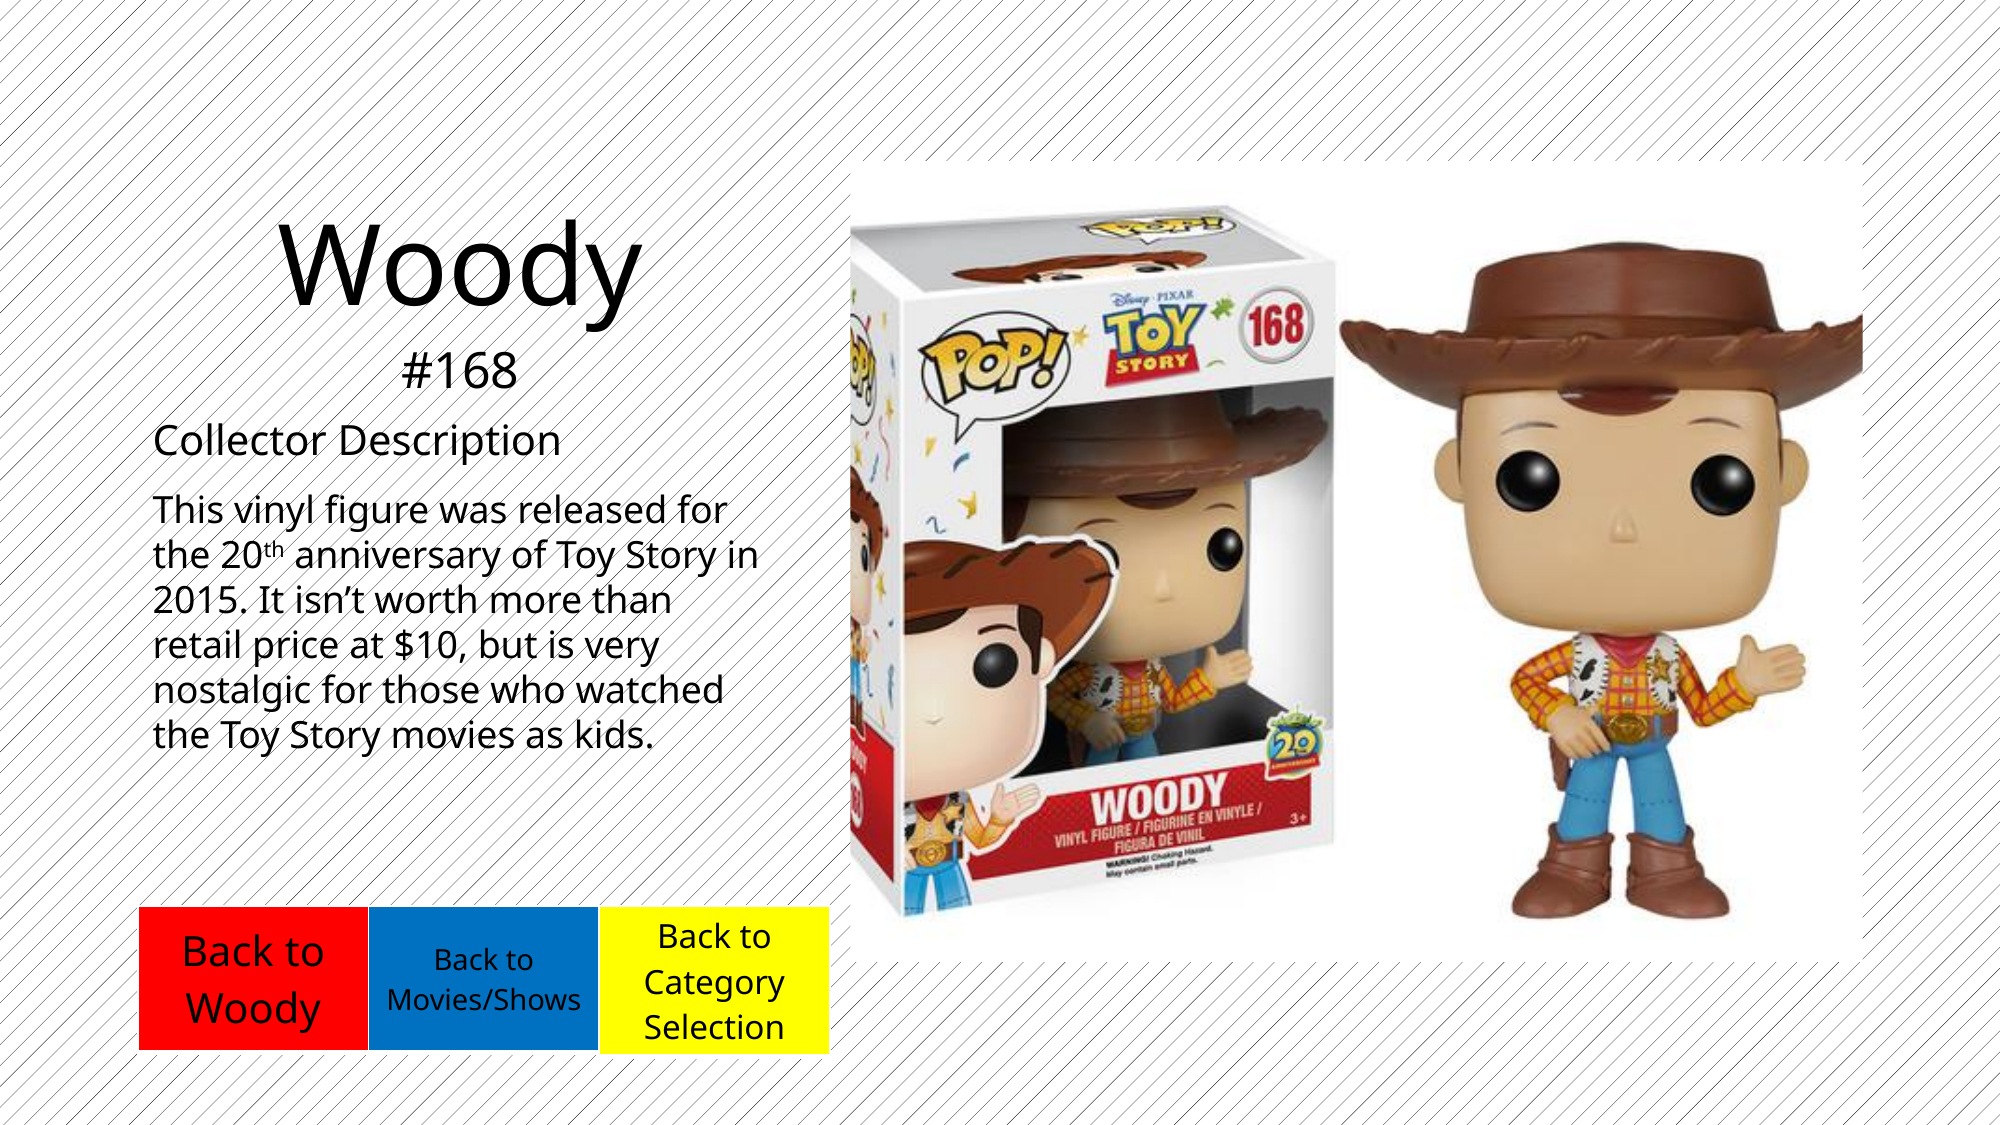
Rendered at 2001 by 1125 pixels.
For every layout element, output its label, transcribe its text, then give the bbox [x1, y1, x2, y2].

picture [137, 905, 830, 1053]
title Woody [137, 75, 783, 337]
picture [850, 161, 1863, 962]
list #168 Collector Description This vinyl figure was released for the 20th anniversary of Toy Story in 2015. It isn’t worth more than retail price at $10, but is very nostalgic for those who watched the Toy Story movies as kids. [137, 337, 783, 905]
